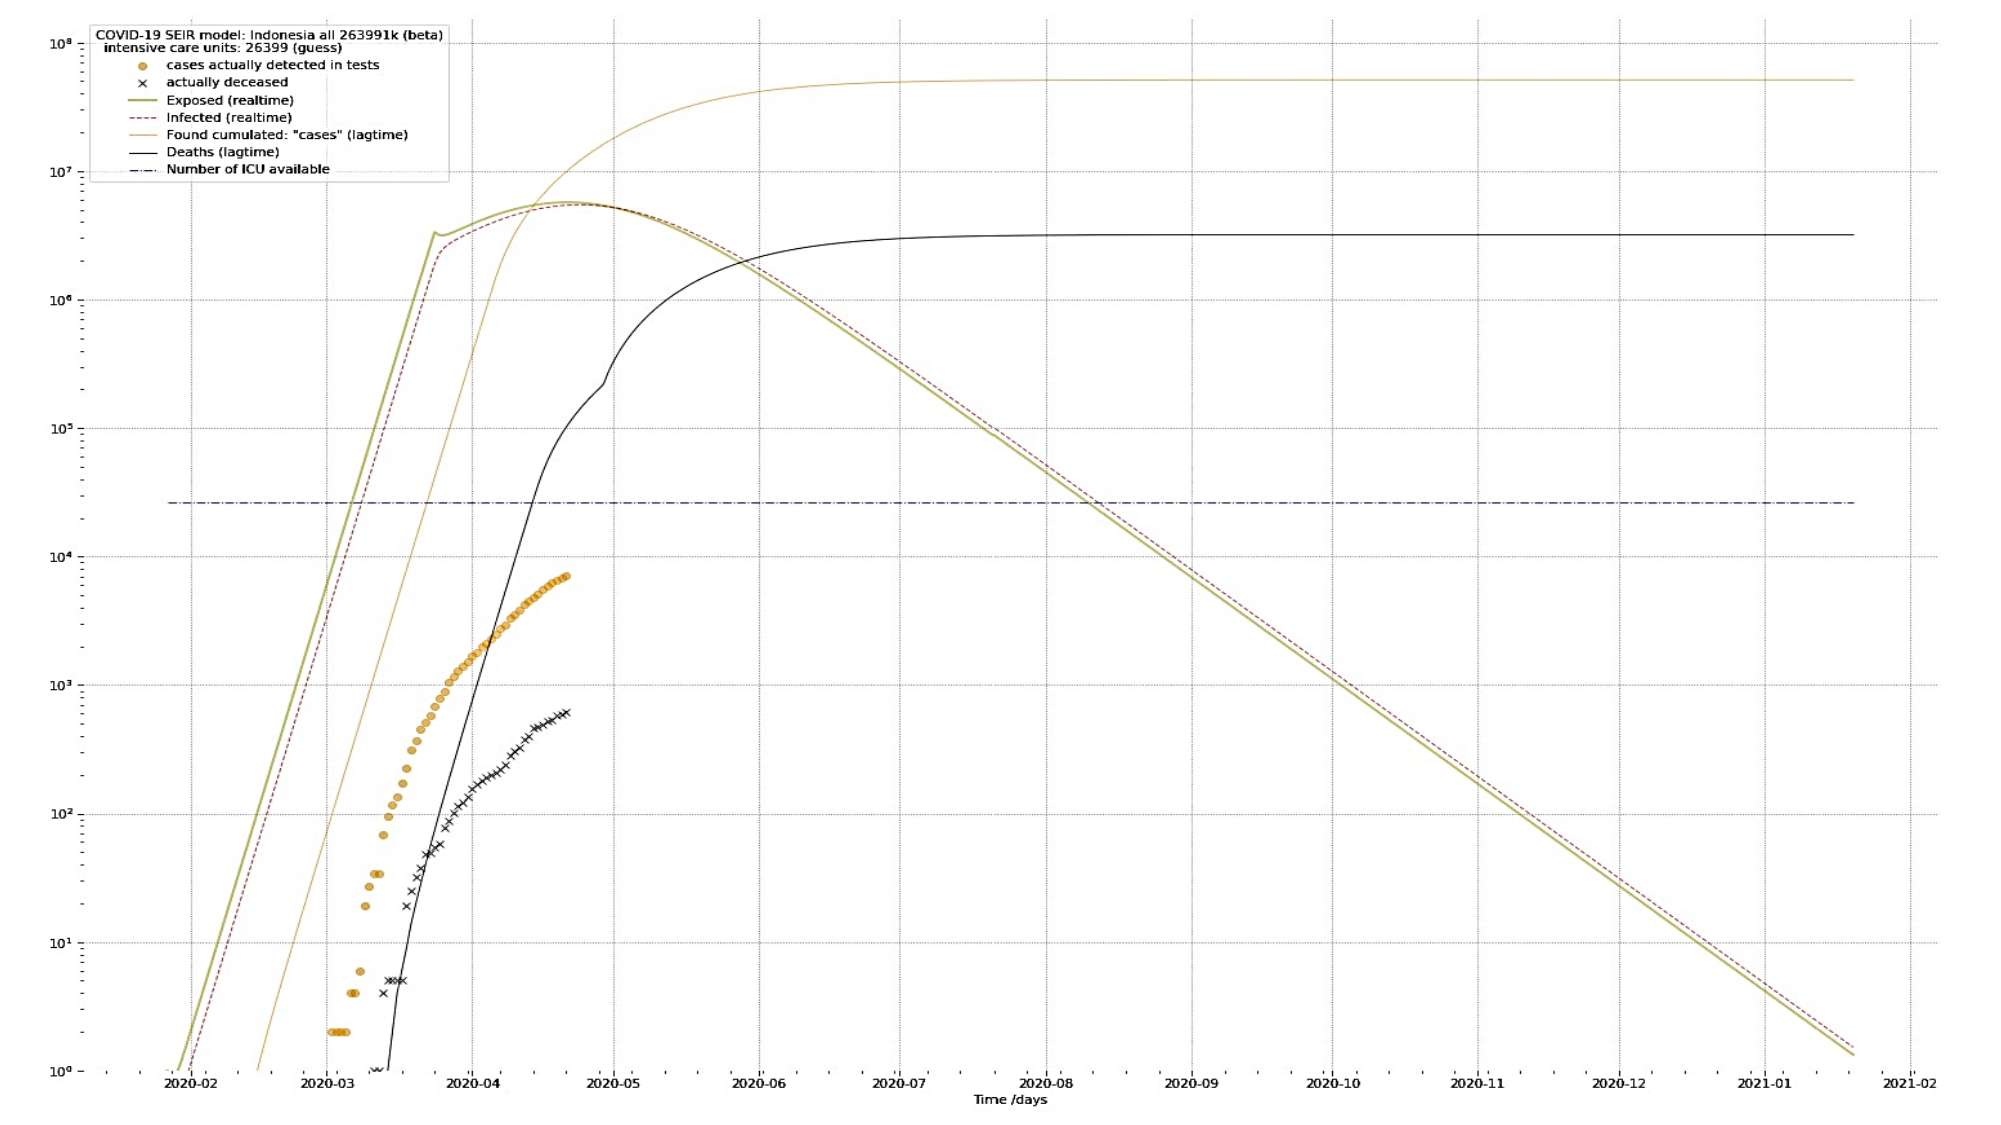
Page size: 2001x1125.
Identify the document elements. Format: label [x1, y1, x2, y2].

list [31, 18, 1957, 1108]
